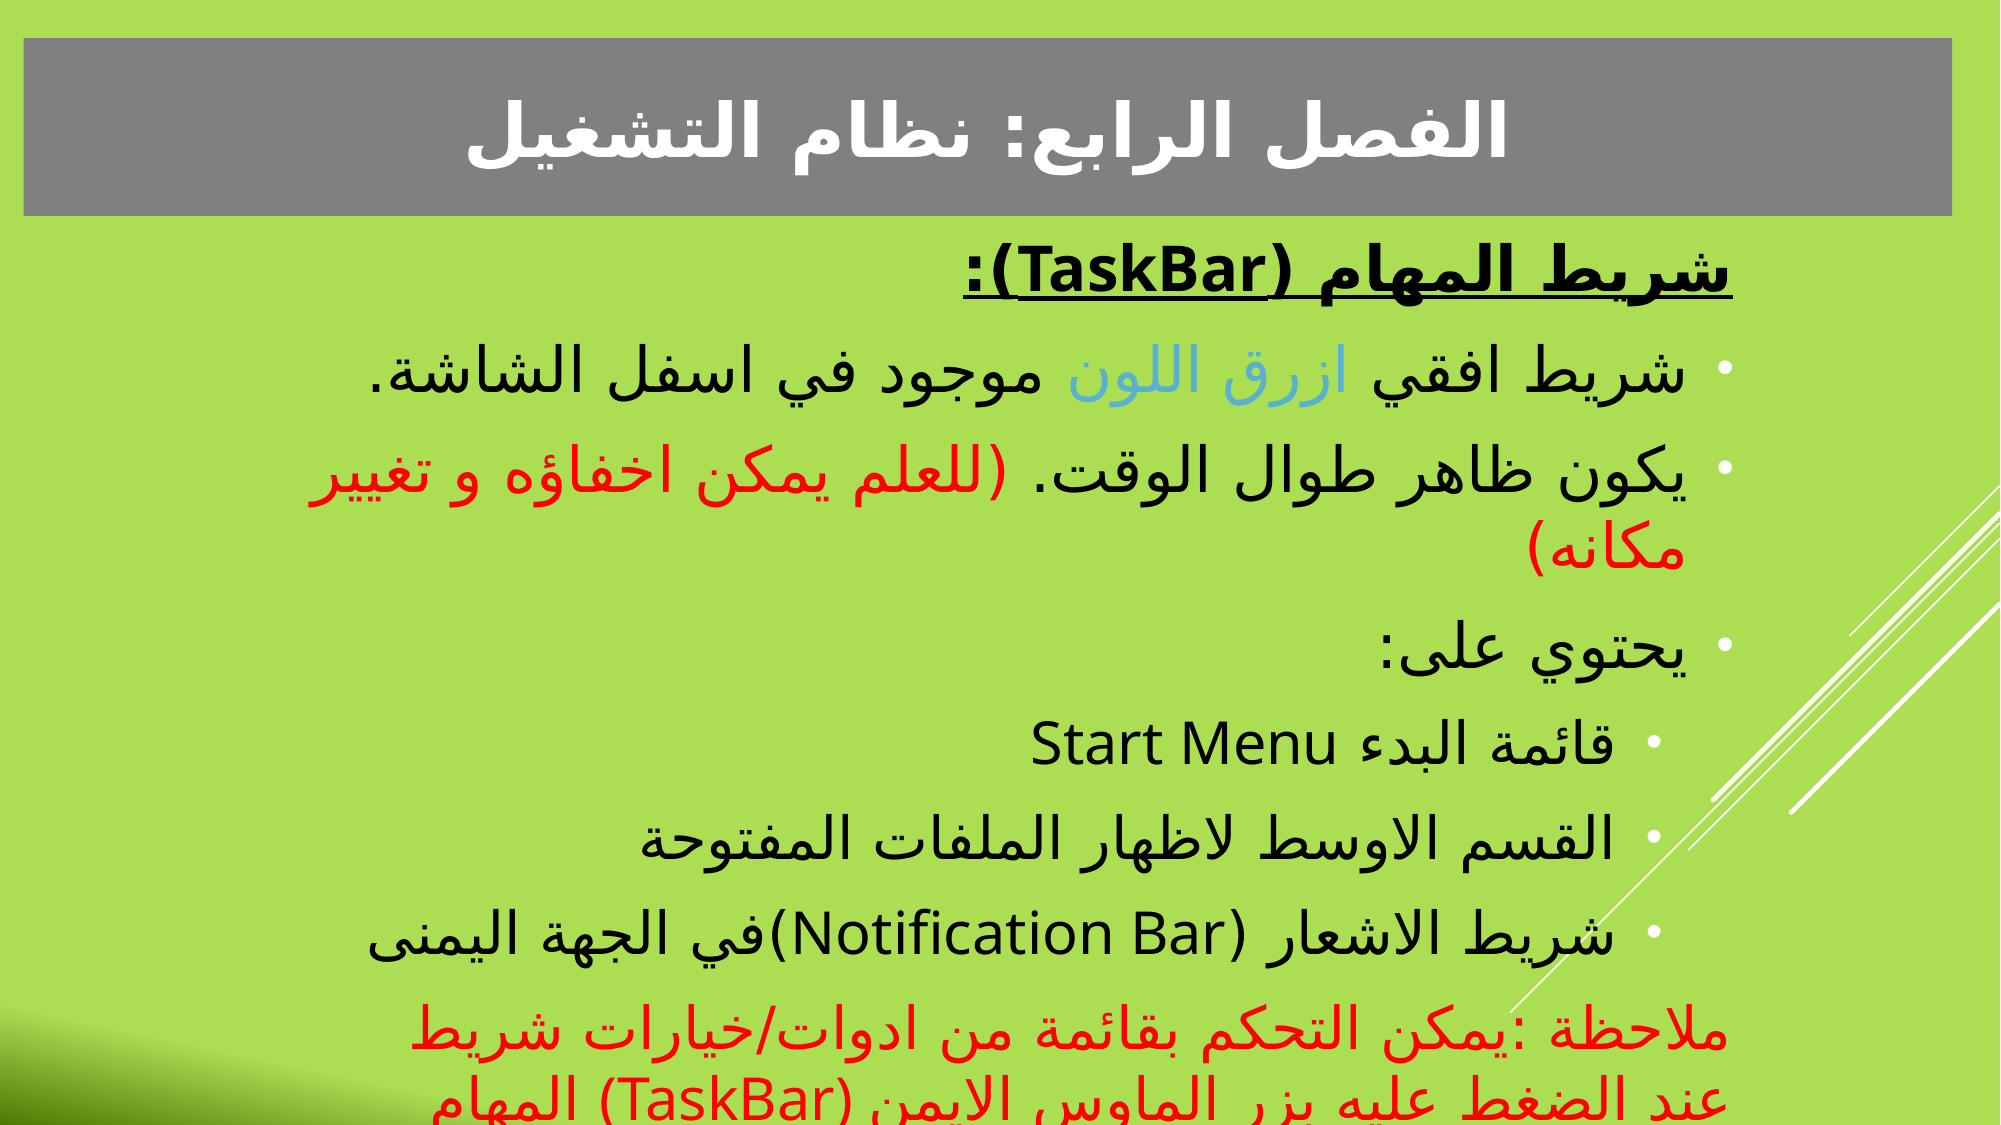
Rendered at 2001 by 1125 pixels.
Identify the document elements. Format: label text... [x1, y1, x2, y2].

list شريط المهام (TaskBar): شريط افقي ازرق اللون موجود في اسفل الشاشة. يكون ظاهر طوال الوقت. (للعلم يمكن اخفاؤه و تغيير مكانه) يحتوي على: قائمة البدء Start Menu القسم الاوسط لاظهار الملفات المفتوحة شريط الاشعار (Notification Bar)في الجهة اليمنى ملاحظة :يمكن التحكم بقائمة من ادوات/خيارات شريط المهام (TaskBar) عند الضغط عليه بزر الماوس الايمن [257, 215, 1749, 1125]
text_box الفصل الرابع: نظام التشغيل [23, 38, 1953, 216]
